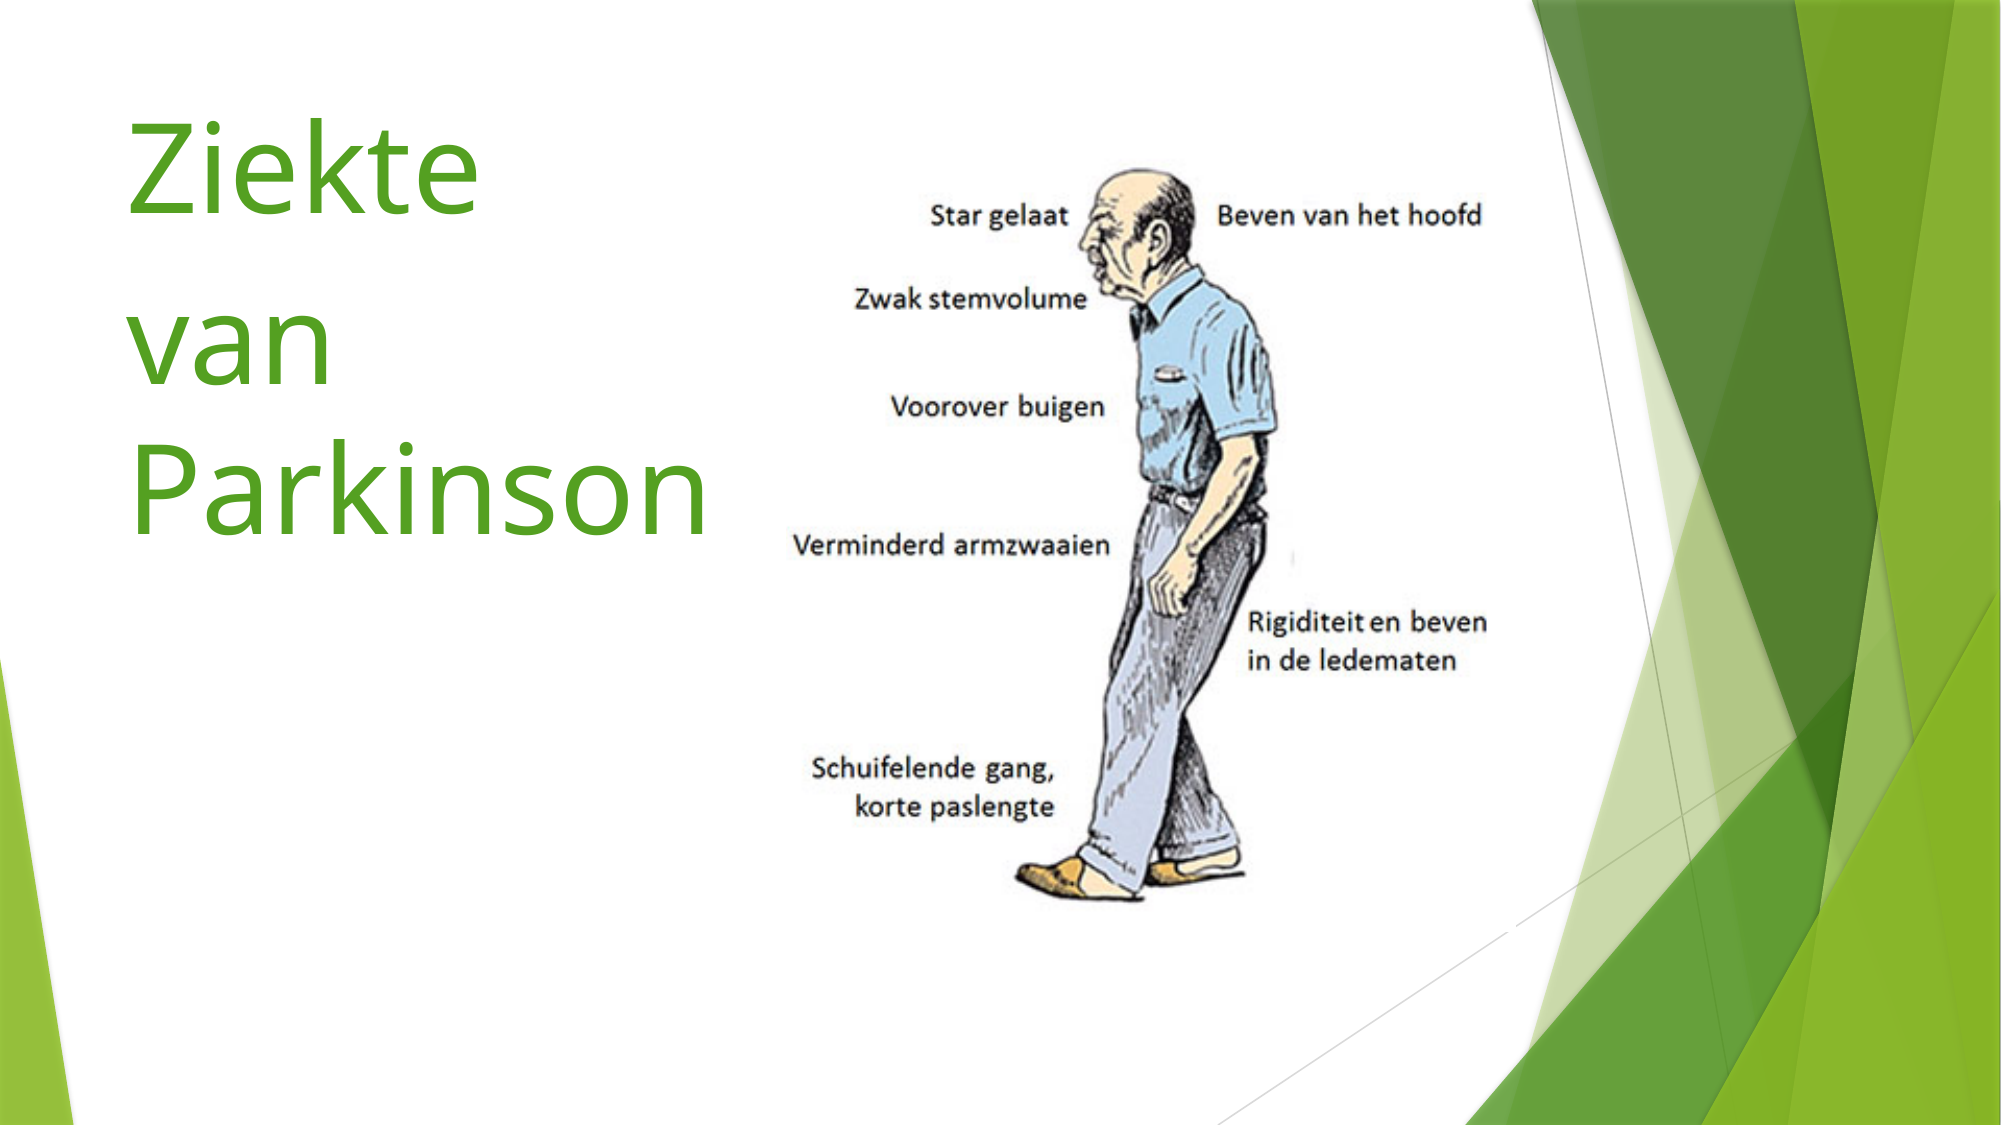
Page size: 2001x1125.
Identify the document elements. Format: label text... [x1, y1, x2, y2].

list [786, 143, 1517, 933]
list Ziekte van Parkinson [111, 81, 744, 880]
